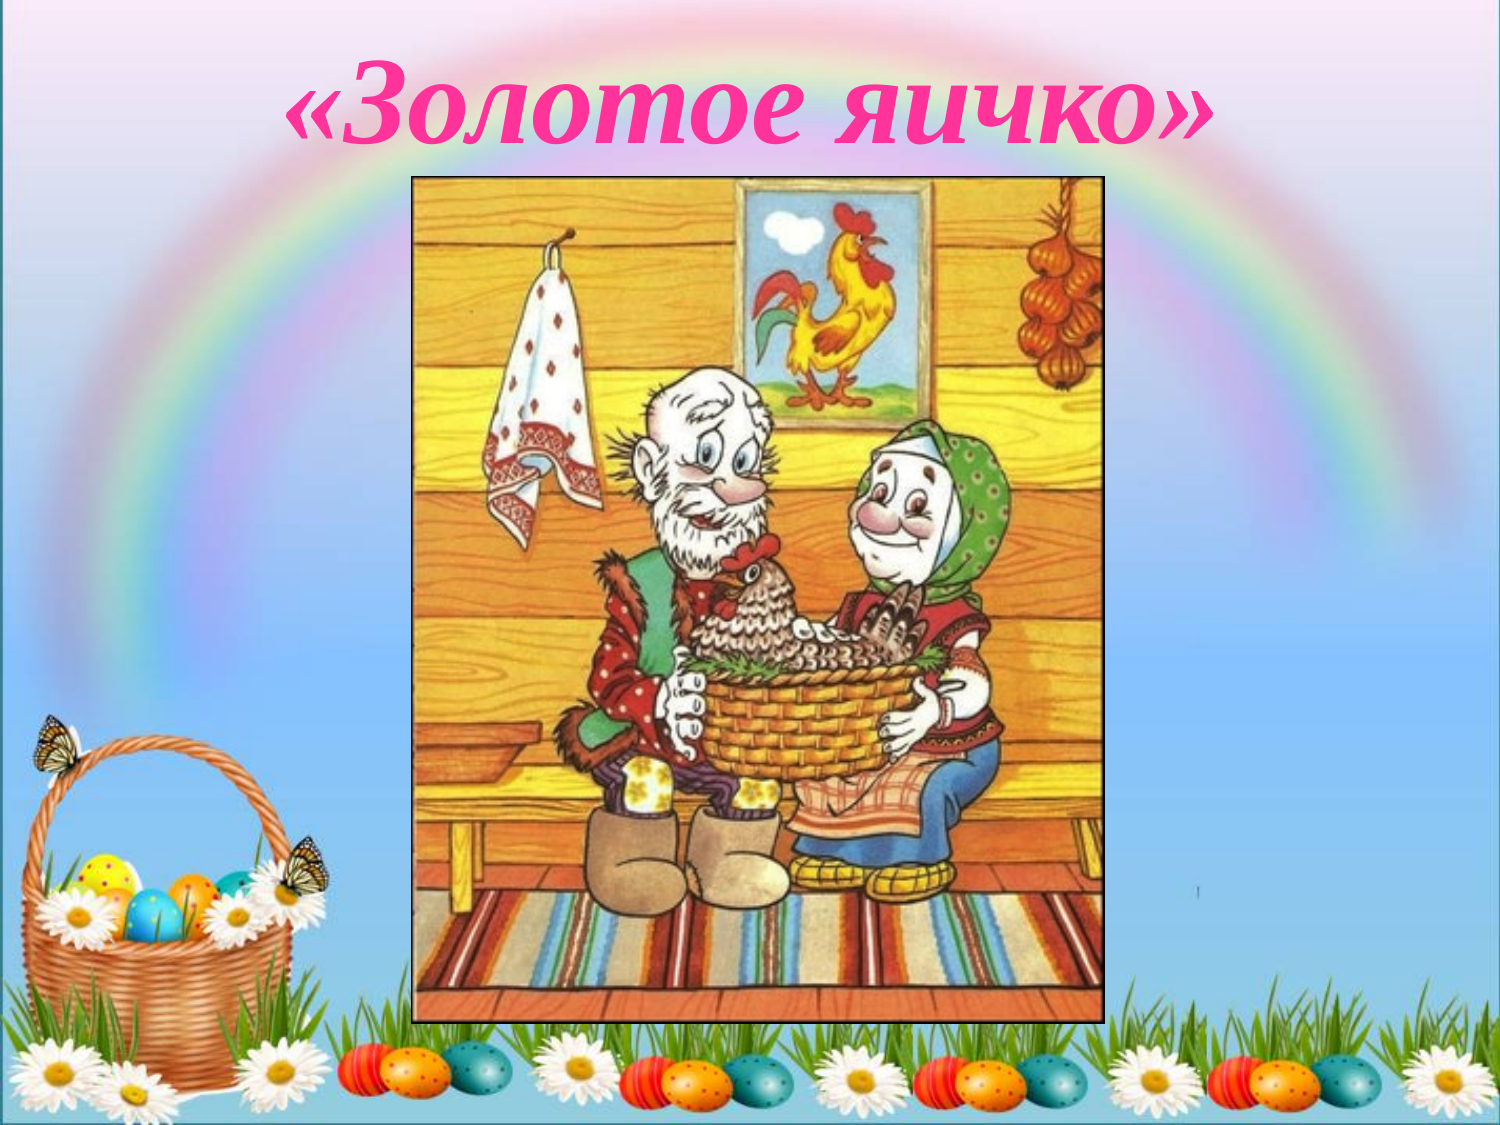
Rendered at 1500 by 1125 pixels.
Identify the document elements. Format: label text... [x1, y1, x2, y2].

picture [0, 0, 1500, 1125]
title «Золотое яичко» [76, 0, 1427, 188]
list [410, 176, 1105, 1024]
